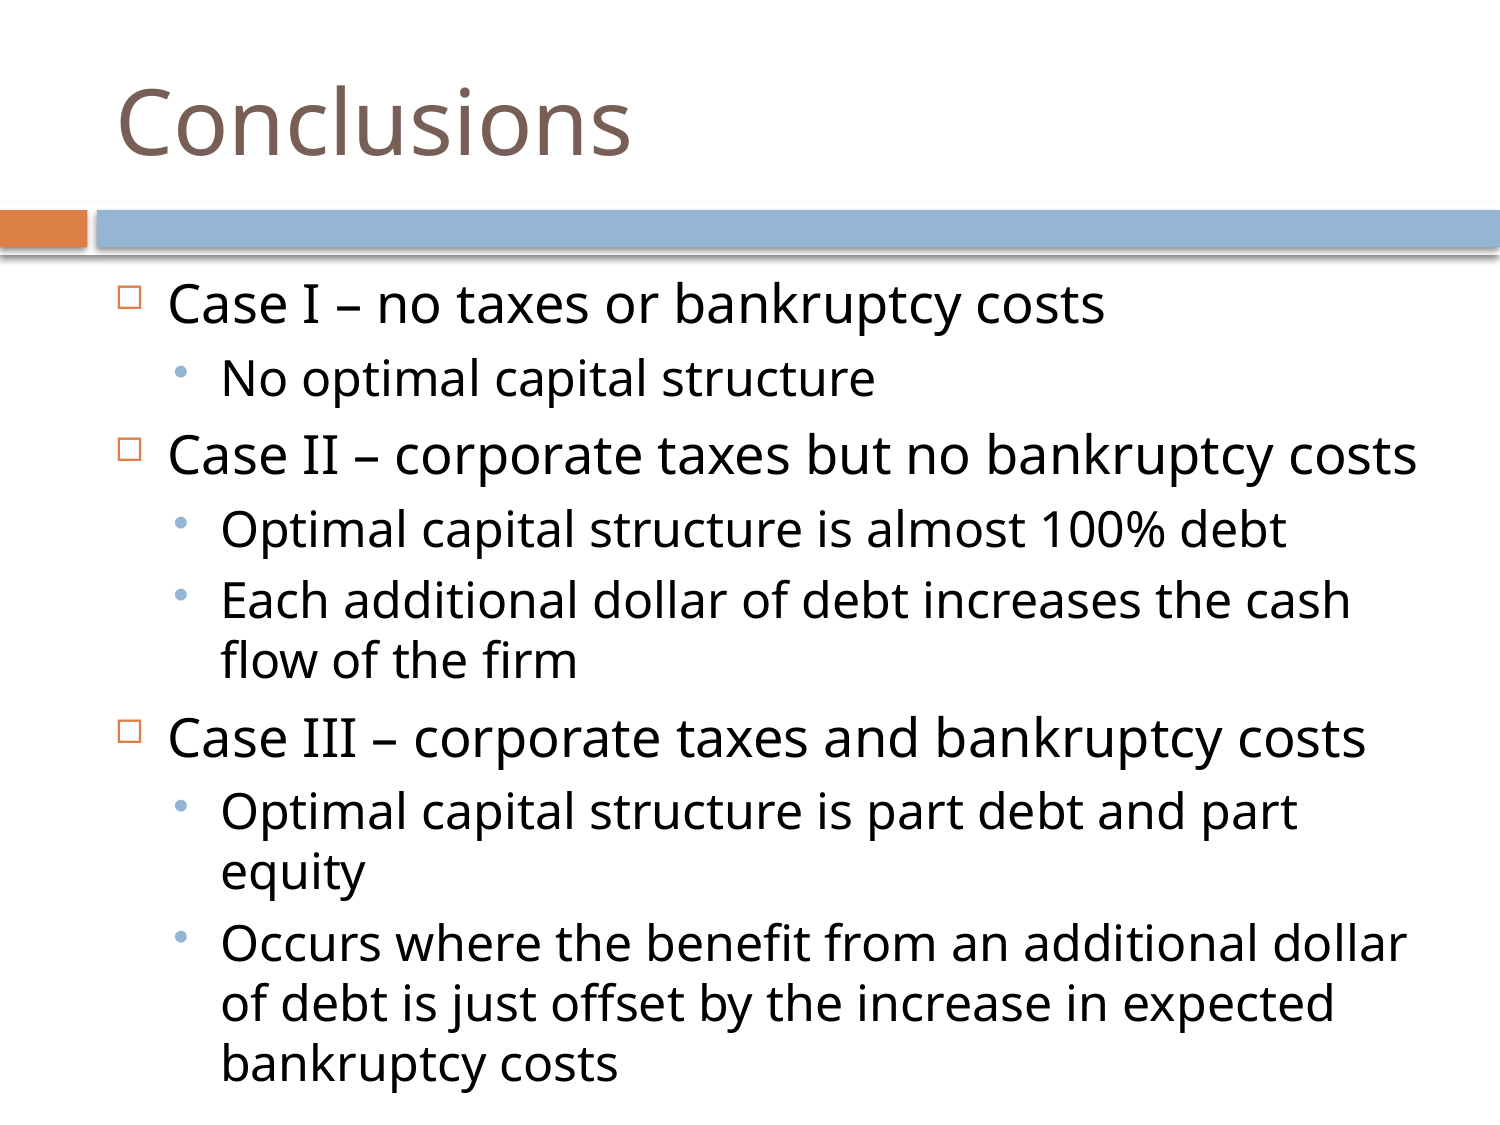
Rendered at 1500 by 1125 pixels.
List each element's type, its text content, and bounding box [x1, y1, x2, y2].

title Conclusions [100, 37, 1438, 200]
list Case I – no taxes or bankruptcy costs No optimal capital structure Case II – corporate taxes but no bankruptcy costs Optimal capital structure is almost 100% debt Each additional dollar of debt increases the cash flow of the firm Case III – corporate taxes and bankruptcy costs Optimal capital structure is part debt and part equity Occurs where the benefit from an additional dollar of debt is just offset by the increase in expected bankruptcy costs [100, 262, 1438, 1000]
